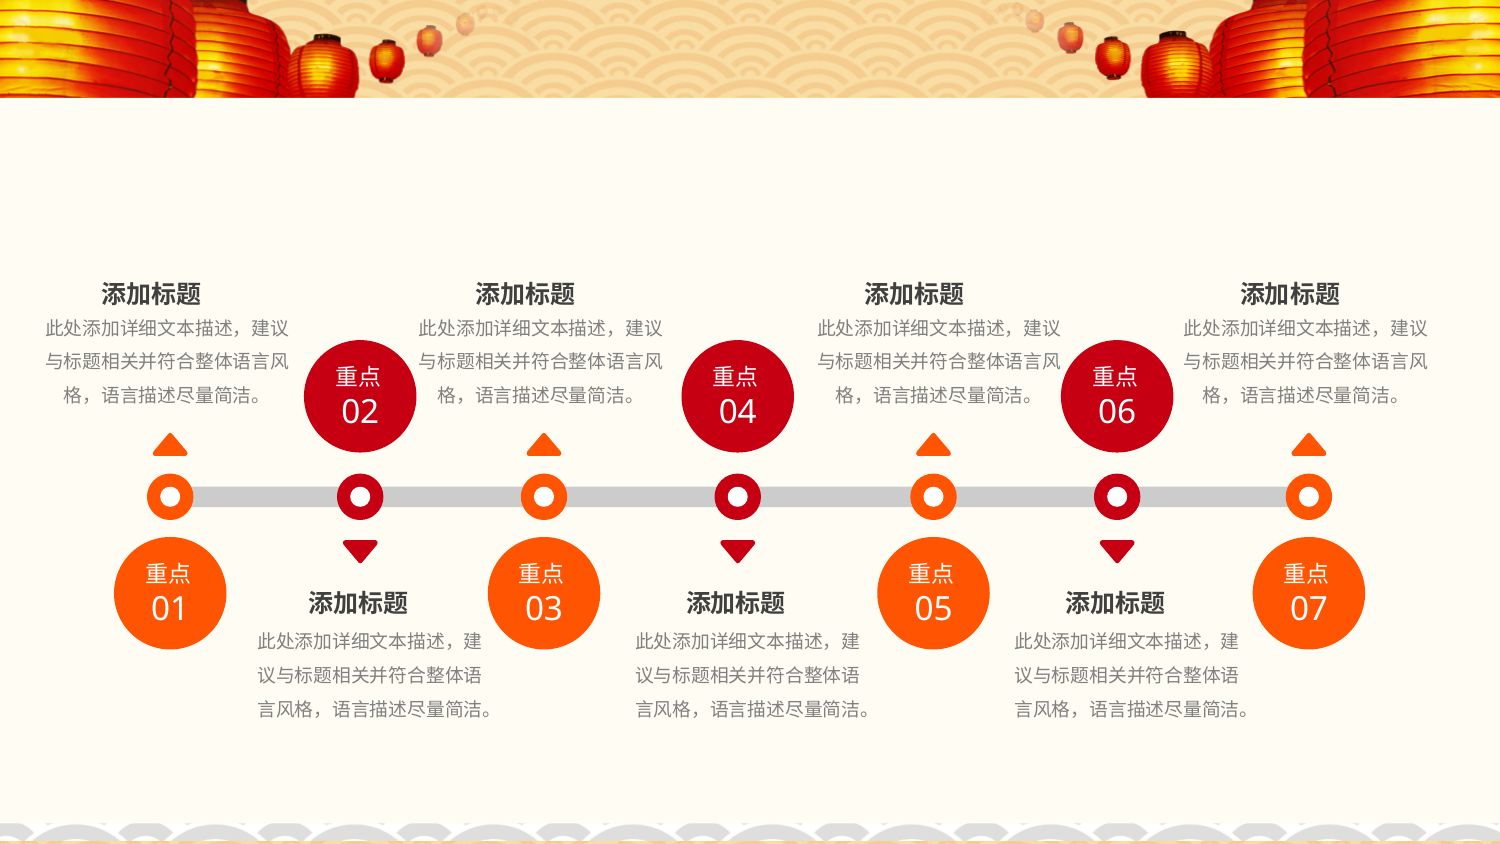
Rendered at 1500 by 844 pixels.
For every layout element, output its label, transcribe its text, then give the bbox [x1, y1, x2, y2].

text_box 此处添加详细文本描述，建议与标题相关并符合整体语言风格，语言描述尽量简洁。 [1168, 297, 1443, 414]
text_box [1291, 432, 1327, 456]
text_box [146, 473, 194, 521]
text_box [910, 473, 957, 521]
text_box [957, 486, 1093, 508]
text_box 重点05 [877, 536, 990, 650]
text_box 添加标题 [299, 582, 418, 611]
text_box [916, 432, 951, 456]
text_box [714, 473, 761, 521]
text_box 此处添加详细文本描述，建议与标题相关并符合整体语言风格，语言描述尽量简洁。 [993, 611, 1261, 728]
text_box 添加标题 [856, 274, 974, 297]
text_box 重点06 [1063, 340, 1171, 453]
text_box 添加标题 [92, 274, 211, 297]
text_box [761, 486, 910, 508]
picture [0, 0, 1500, 97]
text_box 此处添加详细文本描述，建议与标题相关并符合整体语言风格，语言描述尽量简洁。 [236, 611, 504, 728]
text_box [1093, 473, 1141, 521]
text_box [520, 473, 568, 521]
text_box 此处添加详细文本描述，建议与标题相关并符合整体语言风格，语言描述尽量简洁。 [29, 297, 305, 414]
text_box 添加标题 [1056, 582, 1175, 611]
text_box 此处添加详细文本描述，建议与标题相关并符合整体语言风格，语言描述尽量简洁。 [801, 297, 1077, 414]
text_box [526, 432, 562, 456]
text_box 重点01 [113, 536, 227, 650]
text_box 添加标题 [677, 582, 796, 611]
text_box [194, 486, 336, 508]
text_box 此处添加详细文本描述，建议与标题相关并符合整体语言风格，语言描述尽量简洁。 [613, 611, 881, 728]
text_box 重点03 [487, 536, 601, 650]
text_box 添加标题 [466, 274, 585, 297]
text_box [568, 486, 714, 508]
text_box [342, 540, 378, 564]
text_box 添加标题 [1231, 274, 1350, 297]
picture [0, 824, 1500, 844]
text_box [384, 486, 520, 508]
text_box 此处添加详细文本描述，建议与标题相关并符合整体语言风格，语言描述尽量简洁。 [403, 297, 678, 414]
text_box [1141, 486, 1285, 508]
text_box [1285, 473, 1333, 521]
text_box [336, 473, 384, 521]
text_box 重点04 [681, 340, 794, 453]
text_box [152, 432, 188, 456]
text_box [1099, 540, 1135, 564]
text_box 重点02 [305, 340, 414, 453]
text_box 重点07 [1252, 536, 1366, 650]
text_box [720, 540, 756, 564]
